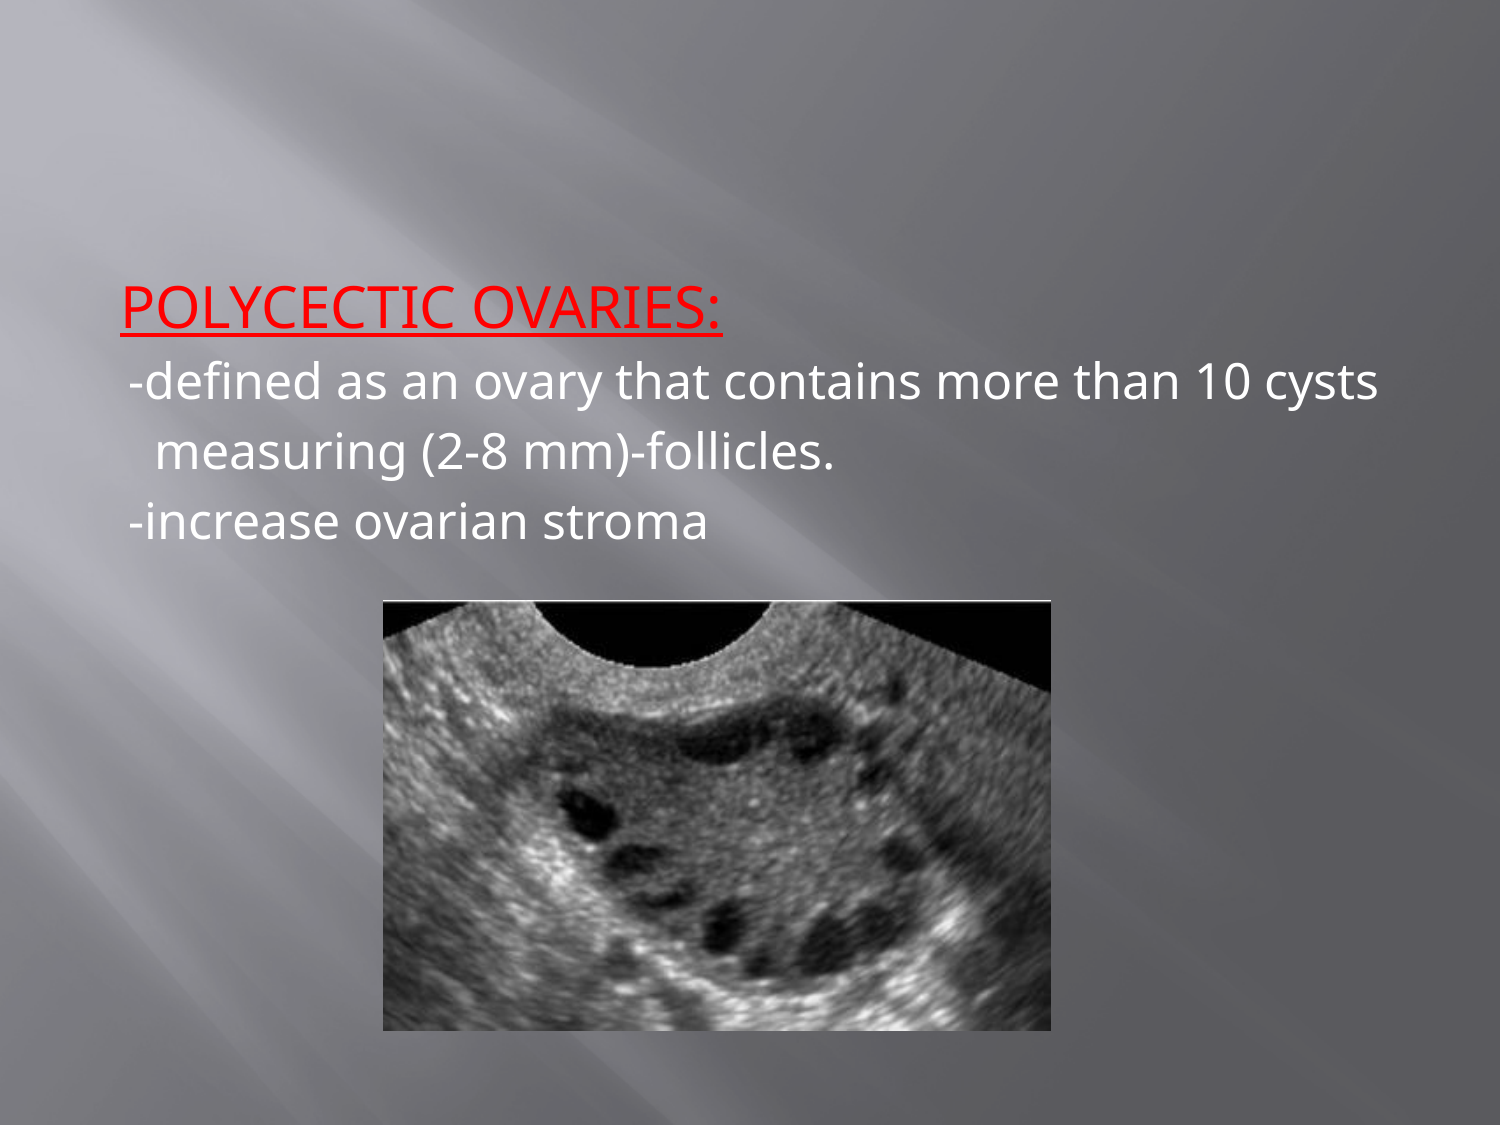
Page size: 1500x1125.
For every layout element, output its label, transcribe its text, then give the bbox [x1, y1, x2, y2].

list POLYCECTIC OVARIES: -defined as an ovary that contains more than 10 cysts measuring (2-8 mm)-follicles. -increase ovarian stroma [75, 262, 1425, 1035]
picture [383, 600, 1052, 1031]
